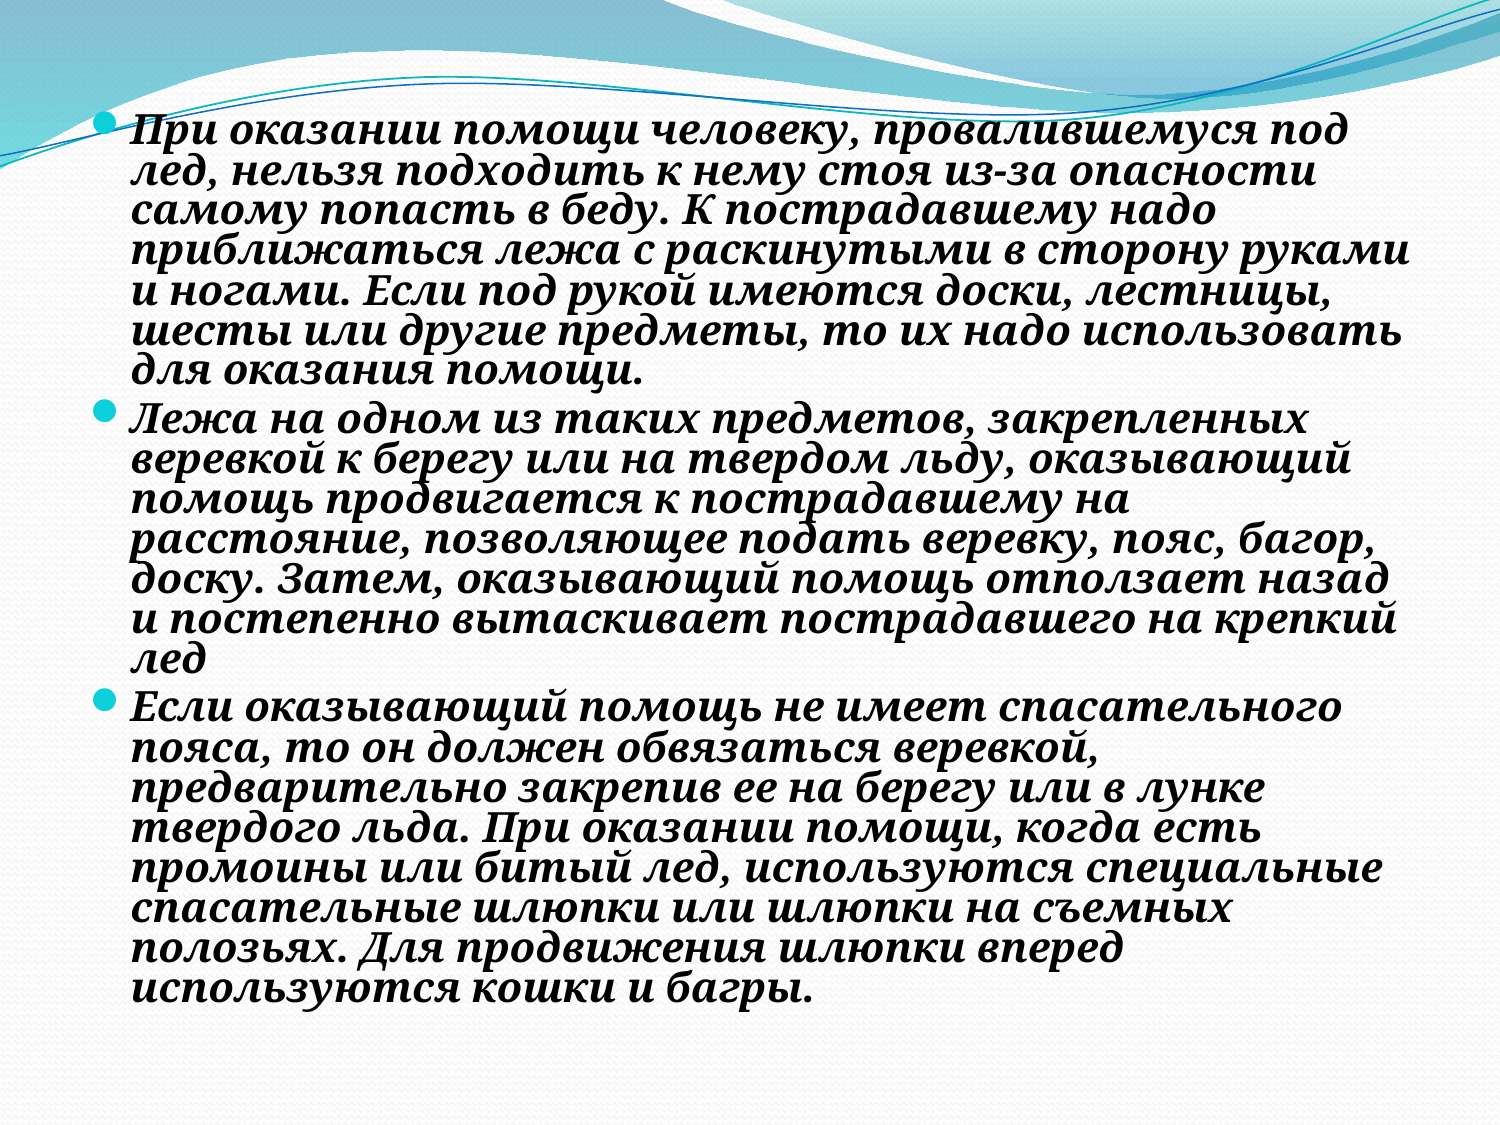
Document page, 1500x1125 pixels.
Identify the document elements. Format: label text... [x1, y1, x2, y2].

list При оказании помощи человеку, провалившемуся под лед, нельзя подходить к нему стоя из-за опасности самому попасть в беду. К пострадавшему надо приближаться лежа с раскинутыми в сторону руками и ногами. Если под рукой имеются доски, лестницы, шесты или другие предметы, то их надо использовать для оказания помощи. Лежа на одном из таких предметов, закрепленных веревкой к берегу или на твердом льду, оказывающий помощь продвигается к пострадавшему на расстояние, позволяющее подать веревку, пояс, багор, доску. Затем, оказывающий помощь отползает назад и постепенно вытаскивает пострадавшего на крепкий лед Если оказывающий помощь не имеет спасательного пояса, то он должен обвязаться веревкой, предварительно закрепив ее на берегу или в лунке твердого льда. При оказании помощи, когда есть промоины или битый лед, используются специальные спасательные шлюпки или шлюпки на съемных полозьях. Для продвижения шлюпки вперед используются кошки и багры. [75, 105, 1425, 1038]
